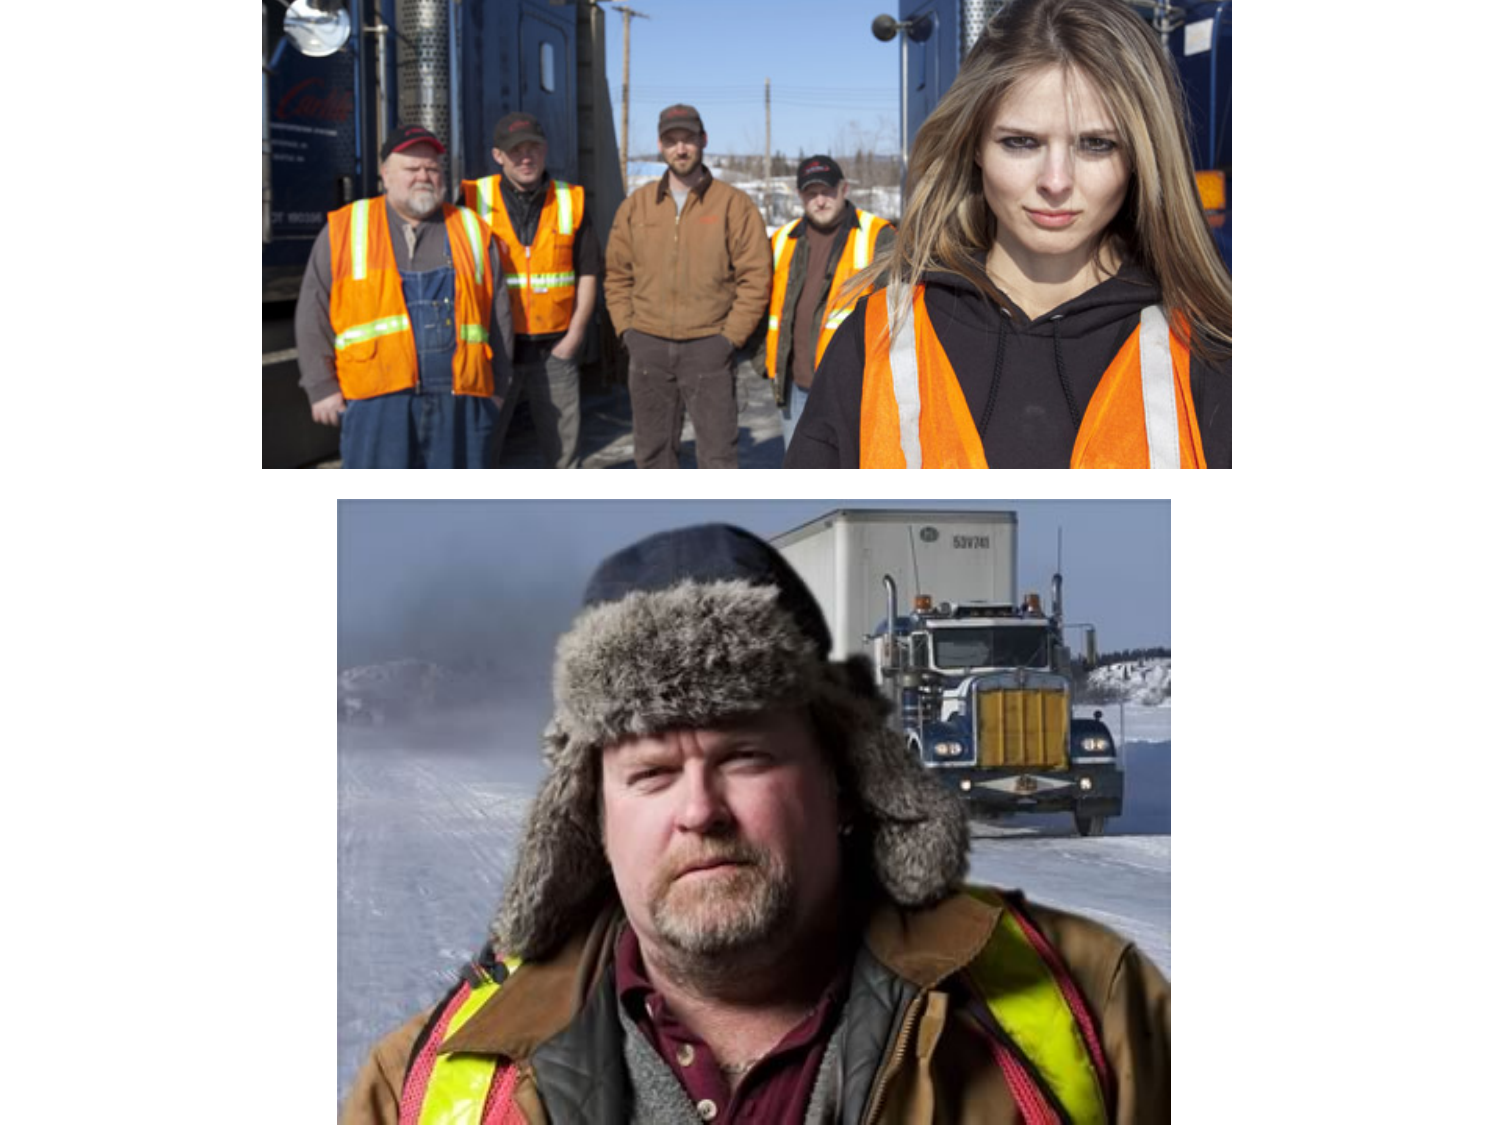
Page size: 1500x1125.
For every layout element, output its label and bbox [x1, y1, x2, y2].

picture [337, 499, 1172, 1125]
list [262, 0, 1232, 469]
